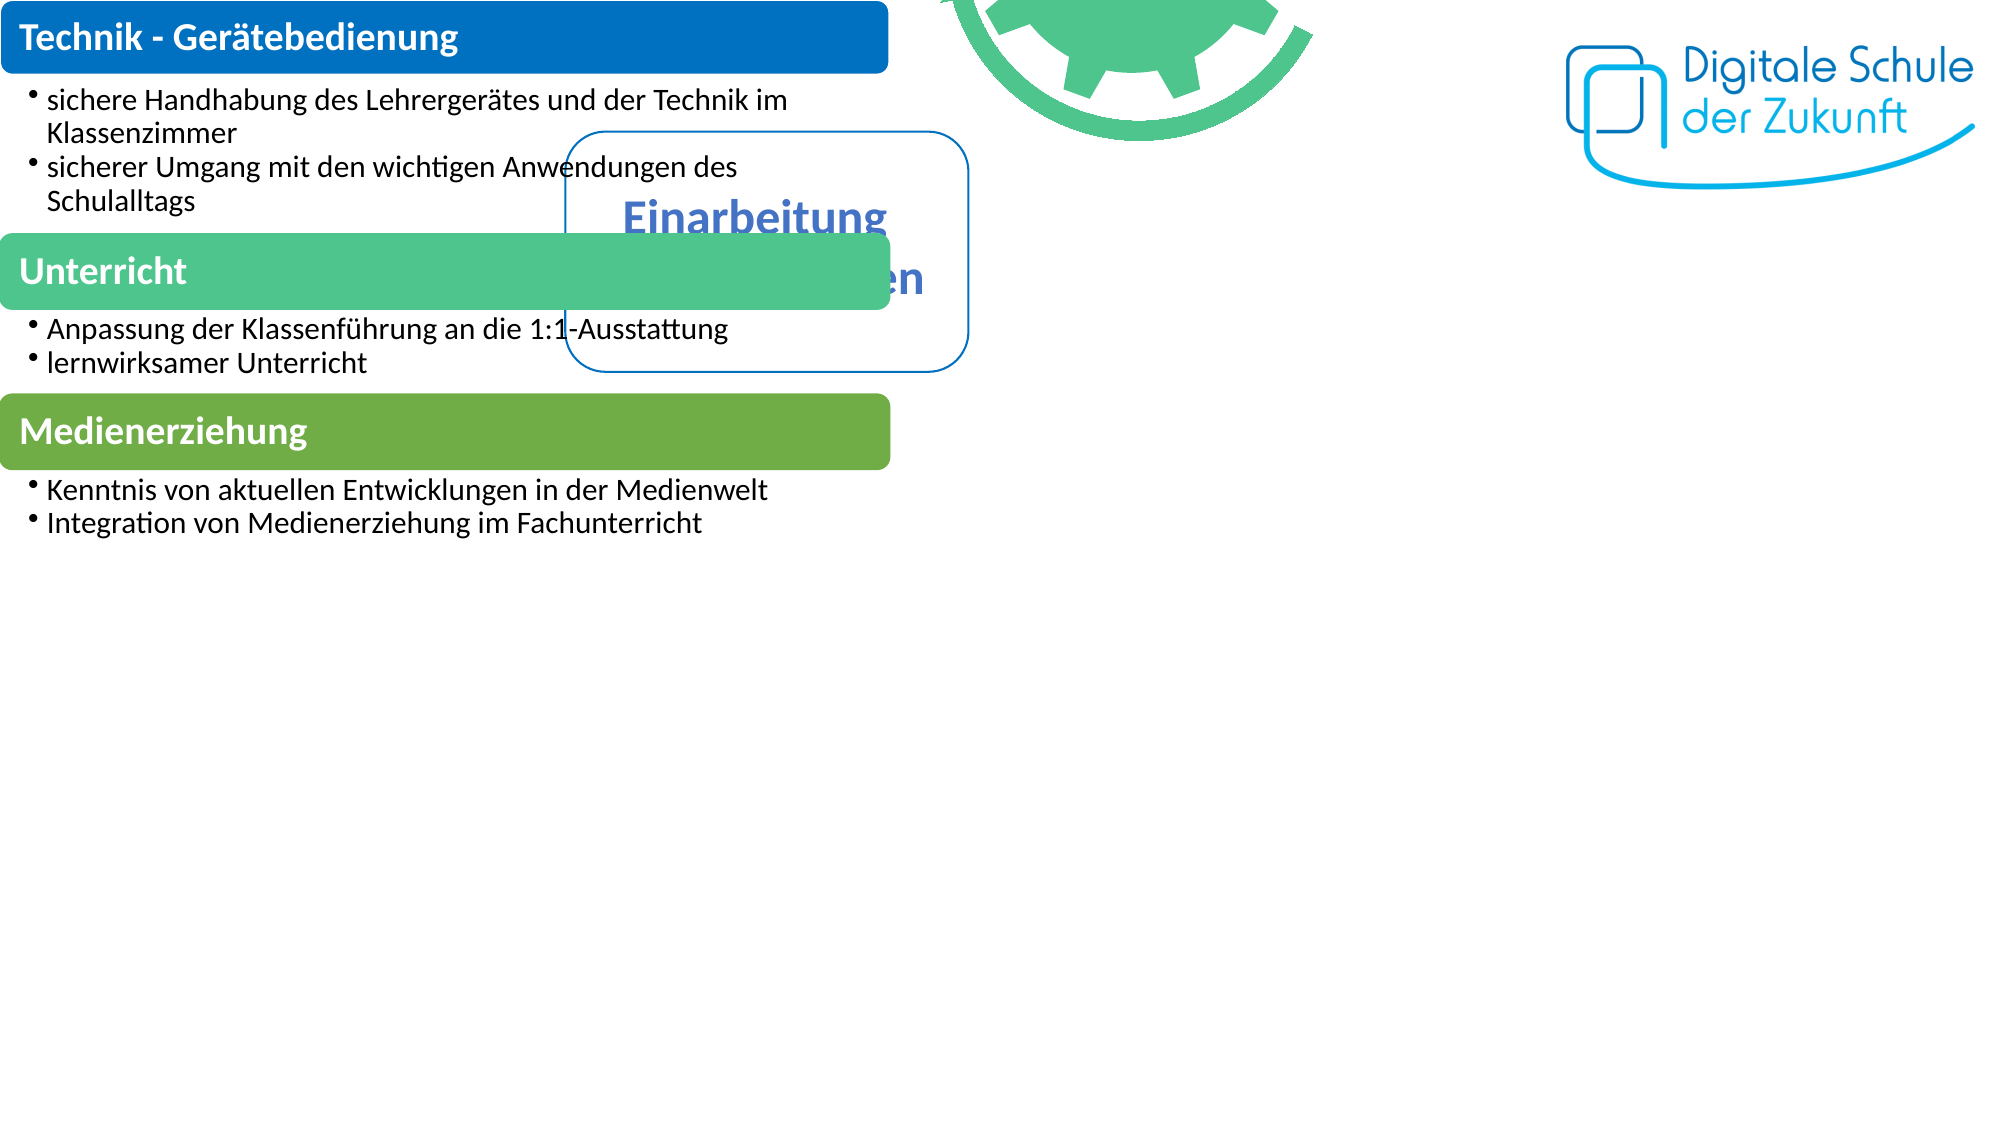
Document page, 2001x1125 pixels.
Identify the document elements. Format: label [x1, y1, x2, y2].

text_box [78, 503, 969, 1063]
text_box [565, 0, 1818, 588]
picture [1818, 0, 2000, 218]
